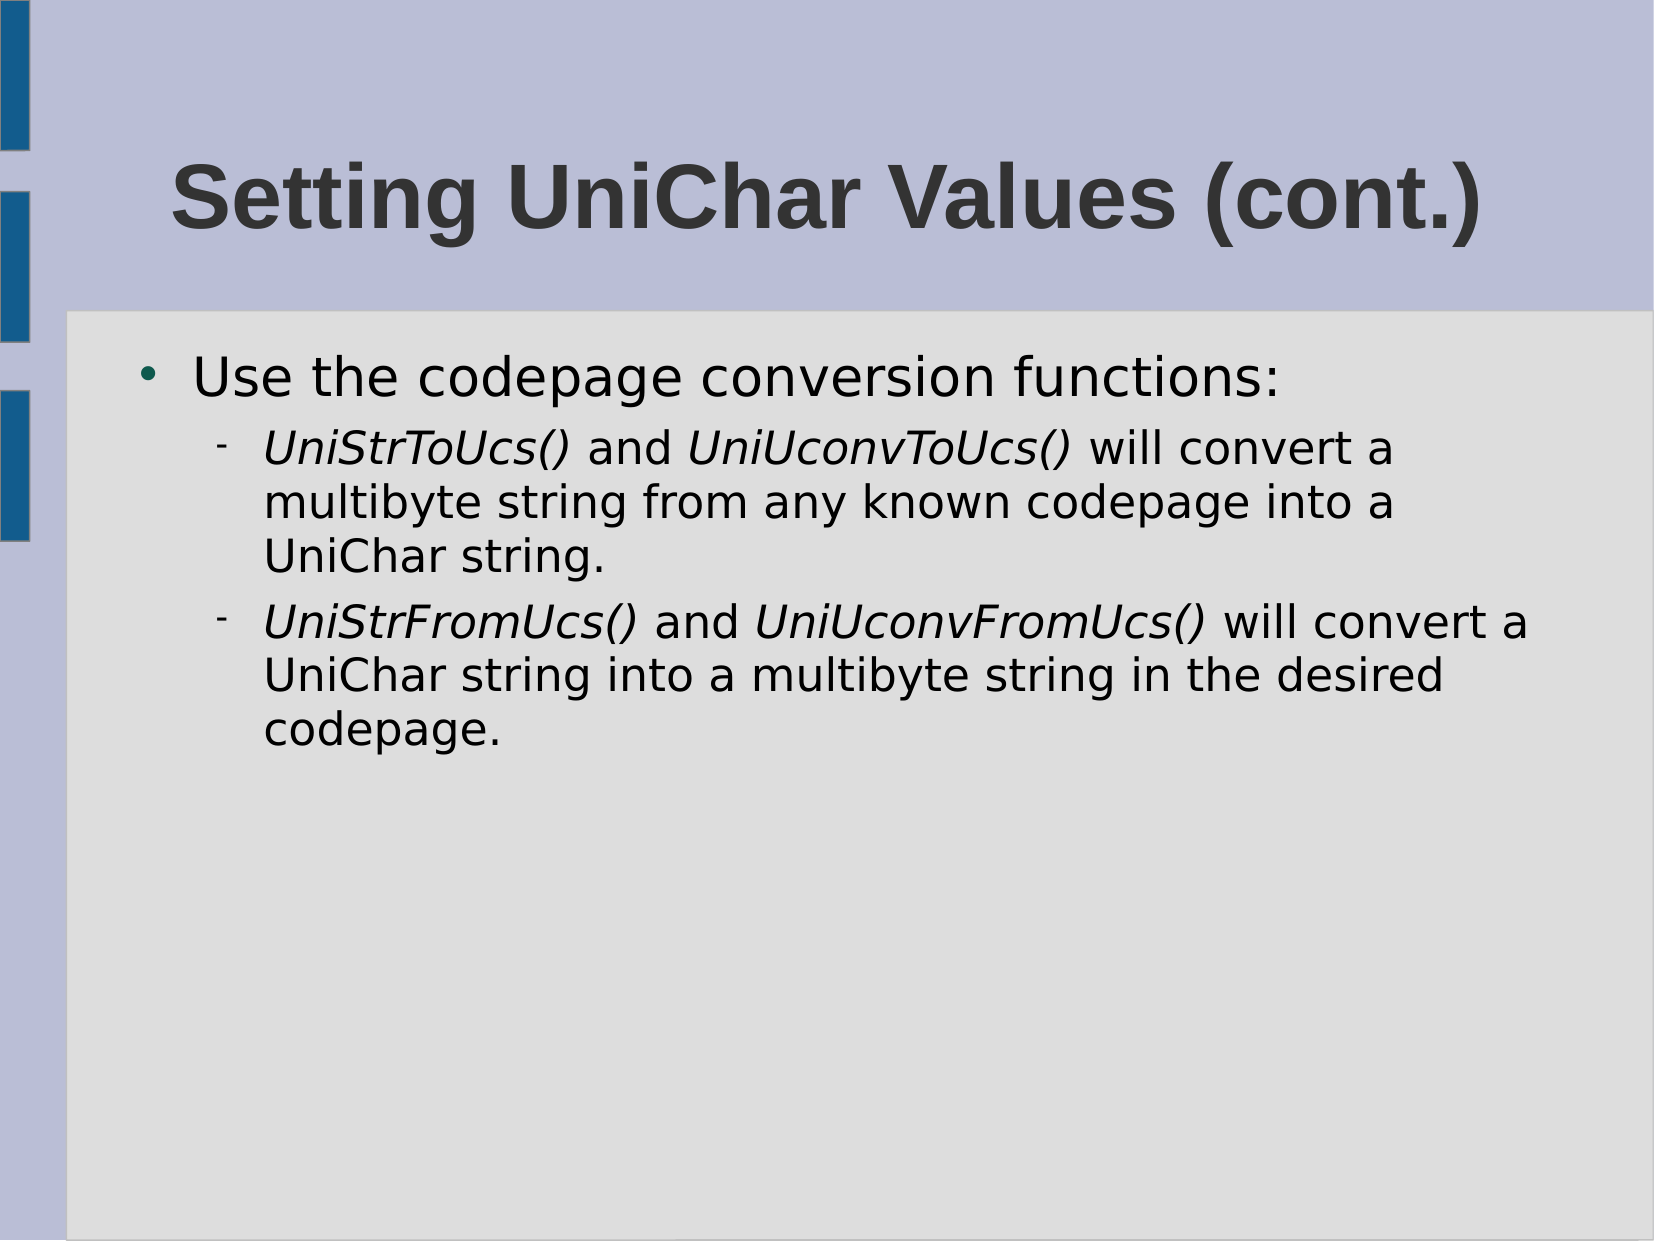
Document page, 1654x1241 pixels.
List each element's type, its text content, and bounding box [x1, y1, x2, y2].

list Use the codepage conversion functions: UniStrToUcs() and UniUconvToUcs() will convert a multibyte string from any known codepage into a UniChar string. UniStrFromUcs() and UniUconvFromUcs() will convert a UniChar string into a multibyte string in the desired codepage. [121, 344, 1534, 1126]
title Setting UniChar Values (cont.) [121, 91, 1534, 299]
